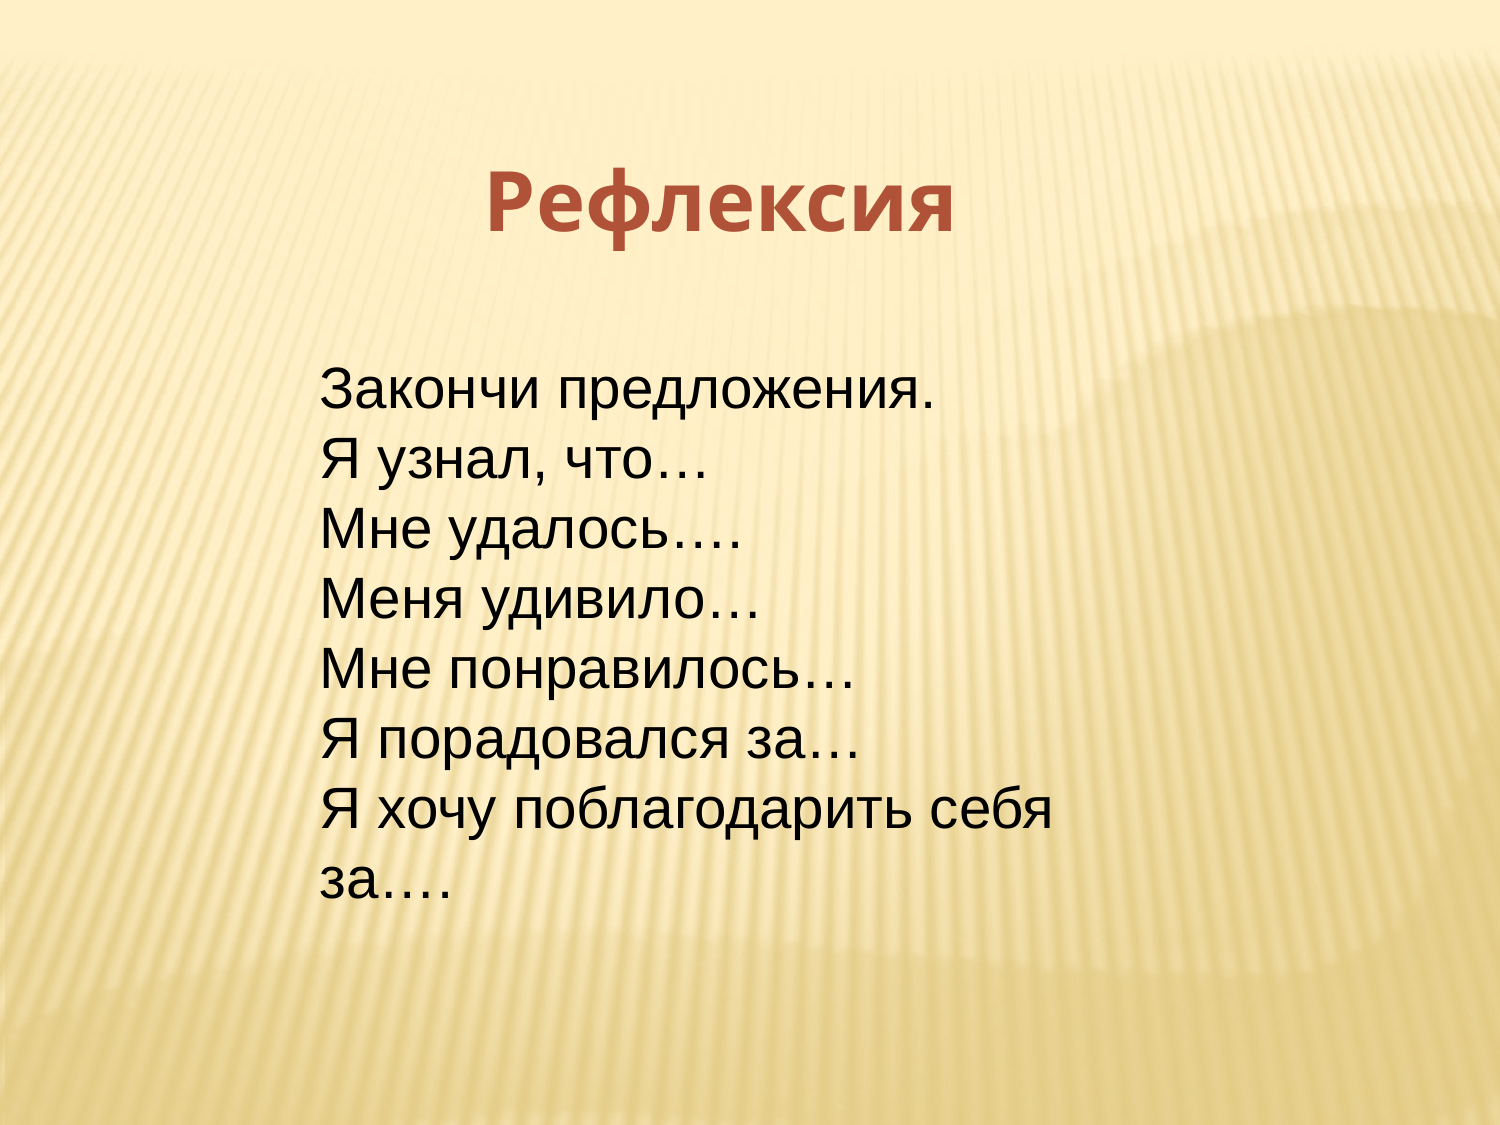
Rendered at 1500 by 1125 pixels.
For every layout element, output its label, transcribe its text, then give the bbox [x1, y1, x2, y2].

text_box Закончи предложения. Я узнал, что… Мне удалось…. Меня удивило… Мне понравилось… Я порадовался за… Я хочу поблагодарить себя за…. [304, 342, 1172, 918]
text_box Рефлексия [269, 140, 1172, 256]
